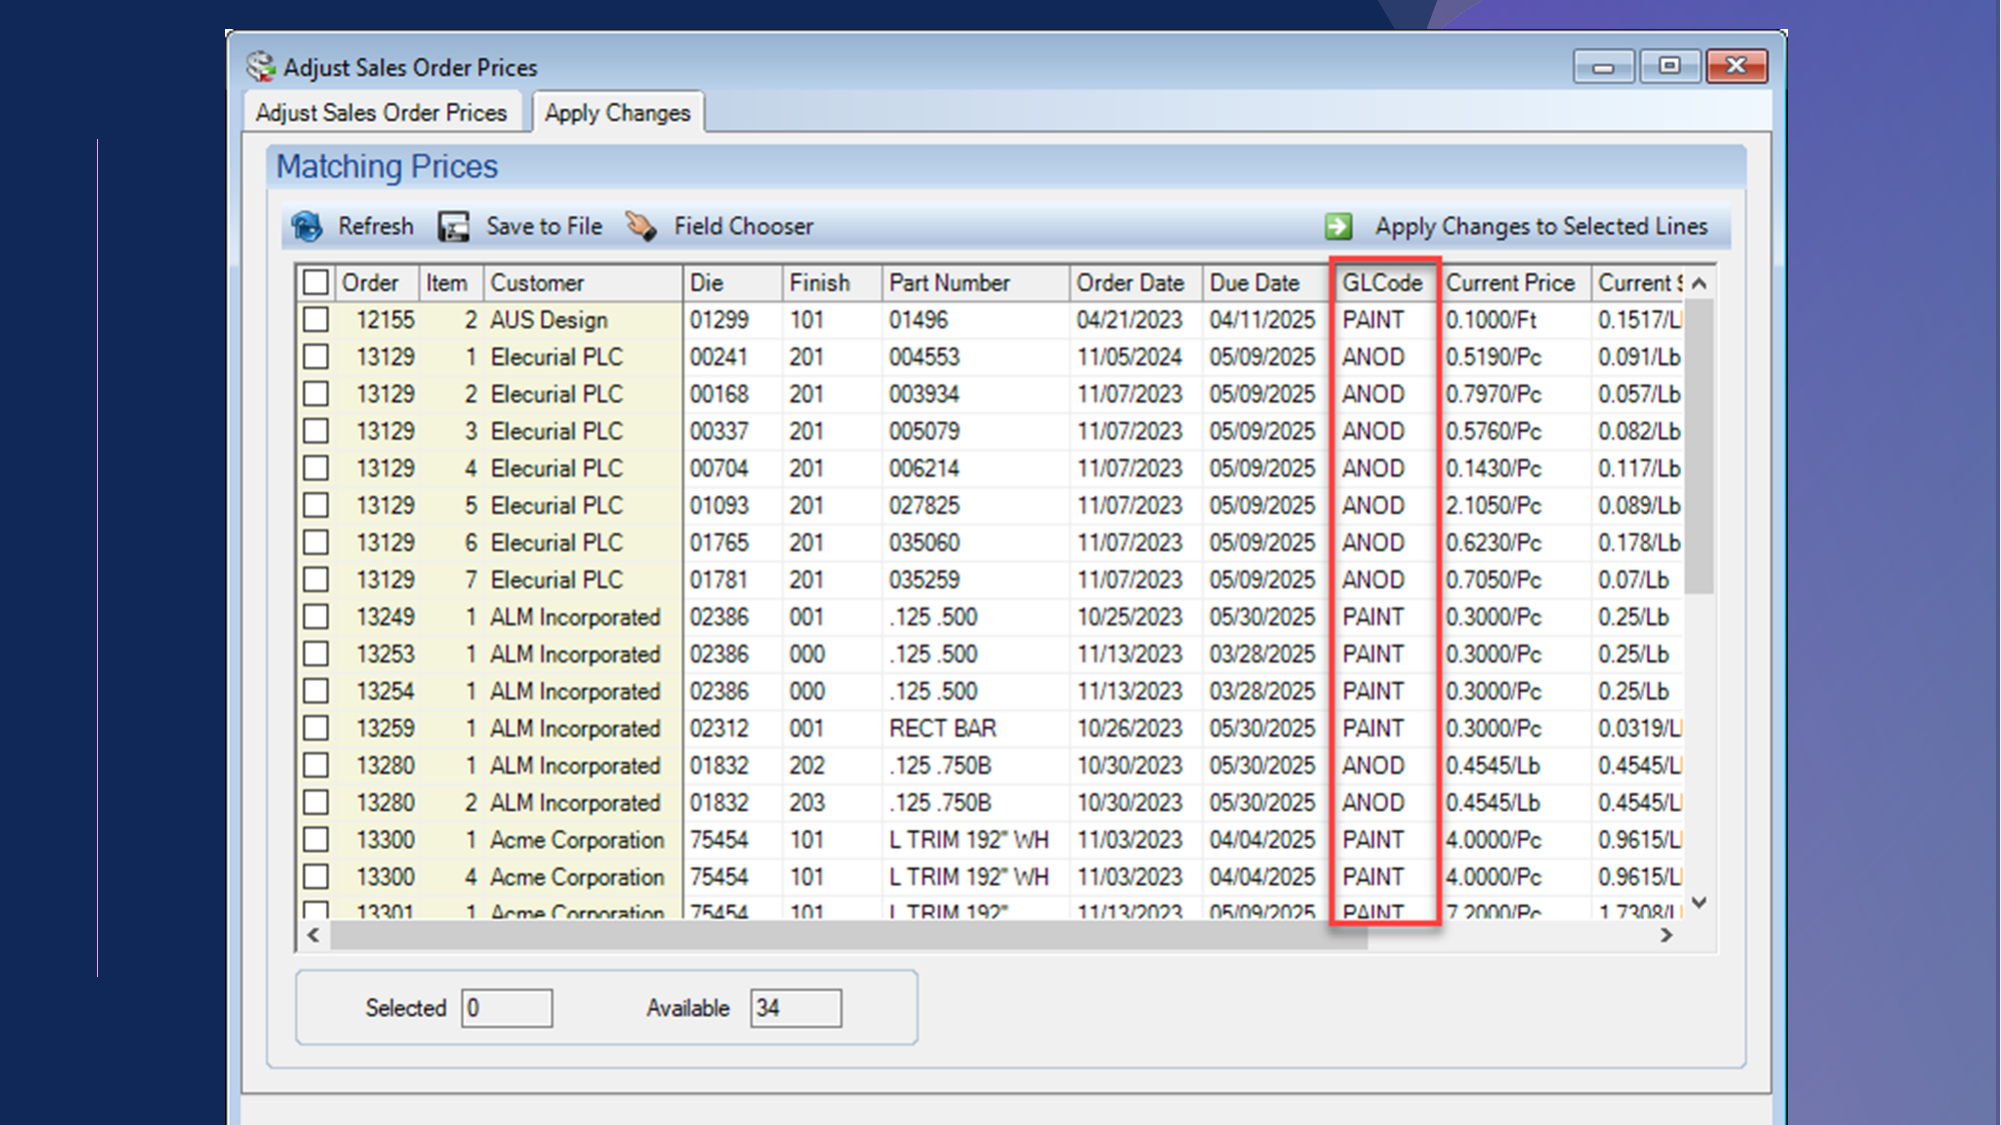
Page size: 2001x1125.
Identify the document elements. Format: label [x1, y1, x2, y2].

picture [224, 29, 1788, 1125]
